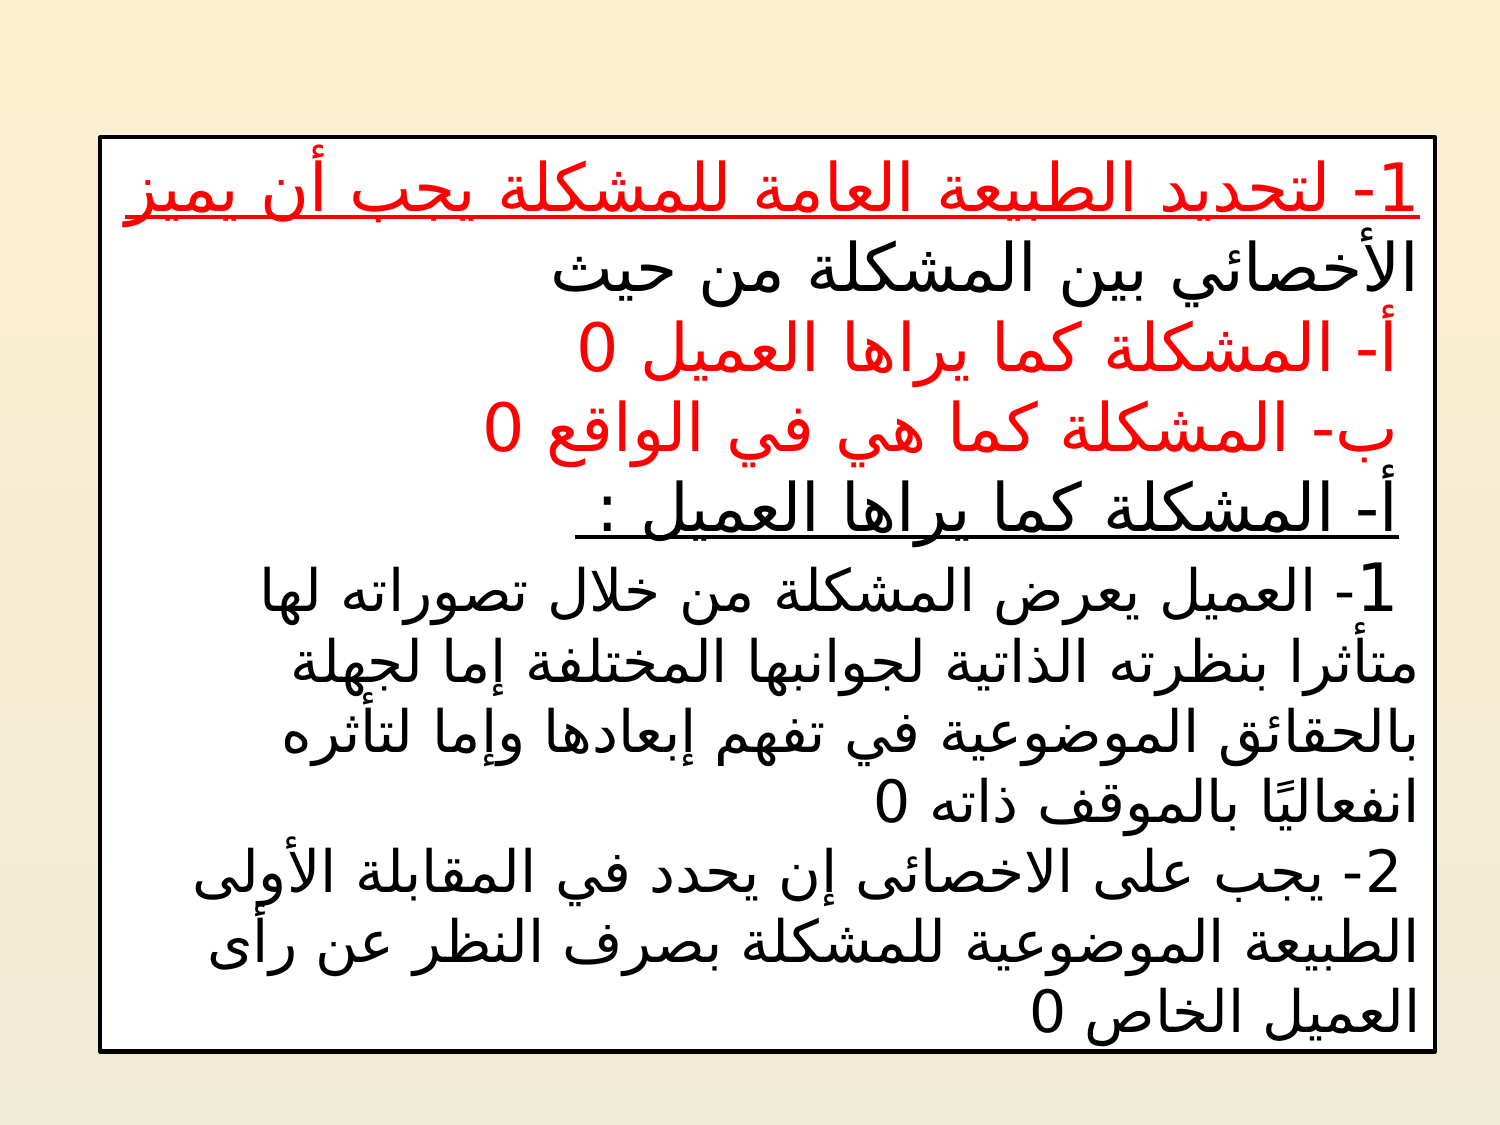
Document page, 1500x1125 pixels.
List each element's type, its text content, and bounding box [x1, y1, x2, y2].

text_box 1- لتحديد الطبيعة العامة للمشكلة يجب أن يميز الأخصائي بين المشكلة من حيث أ- المشكلة كما يراها العميل 0 ب- المشكلة كما هي في الواقع 0 أ- المشكلة كما يراها العميل : 1- العميل يعرض المشكلة من خلال تصوراته لها متأثرا بنظرته الذاتية لجوانبها المختلفة إما لجهلة بالحقائق الموضوعية في تفهم إبعادها وإما لتأثره انفعاليًا بالموقف ذاته 0 2- يجب على الاخصائى إن يحدد في المقابلة الأولى الطبيعة الموضوعية للمشكلة بصرف النظر عن رأى العميل الخاص 0 [98, 135, 1437, 1054]
